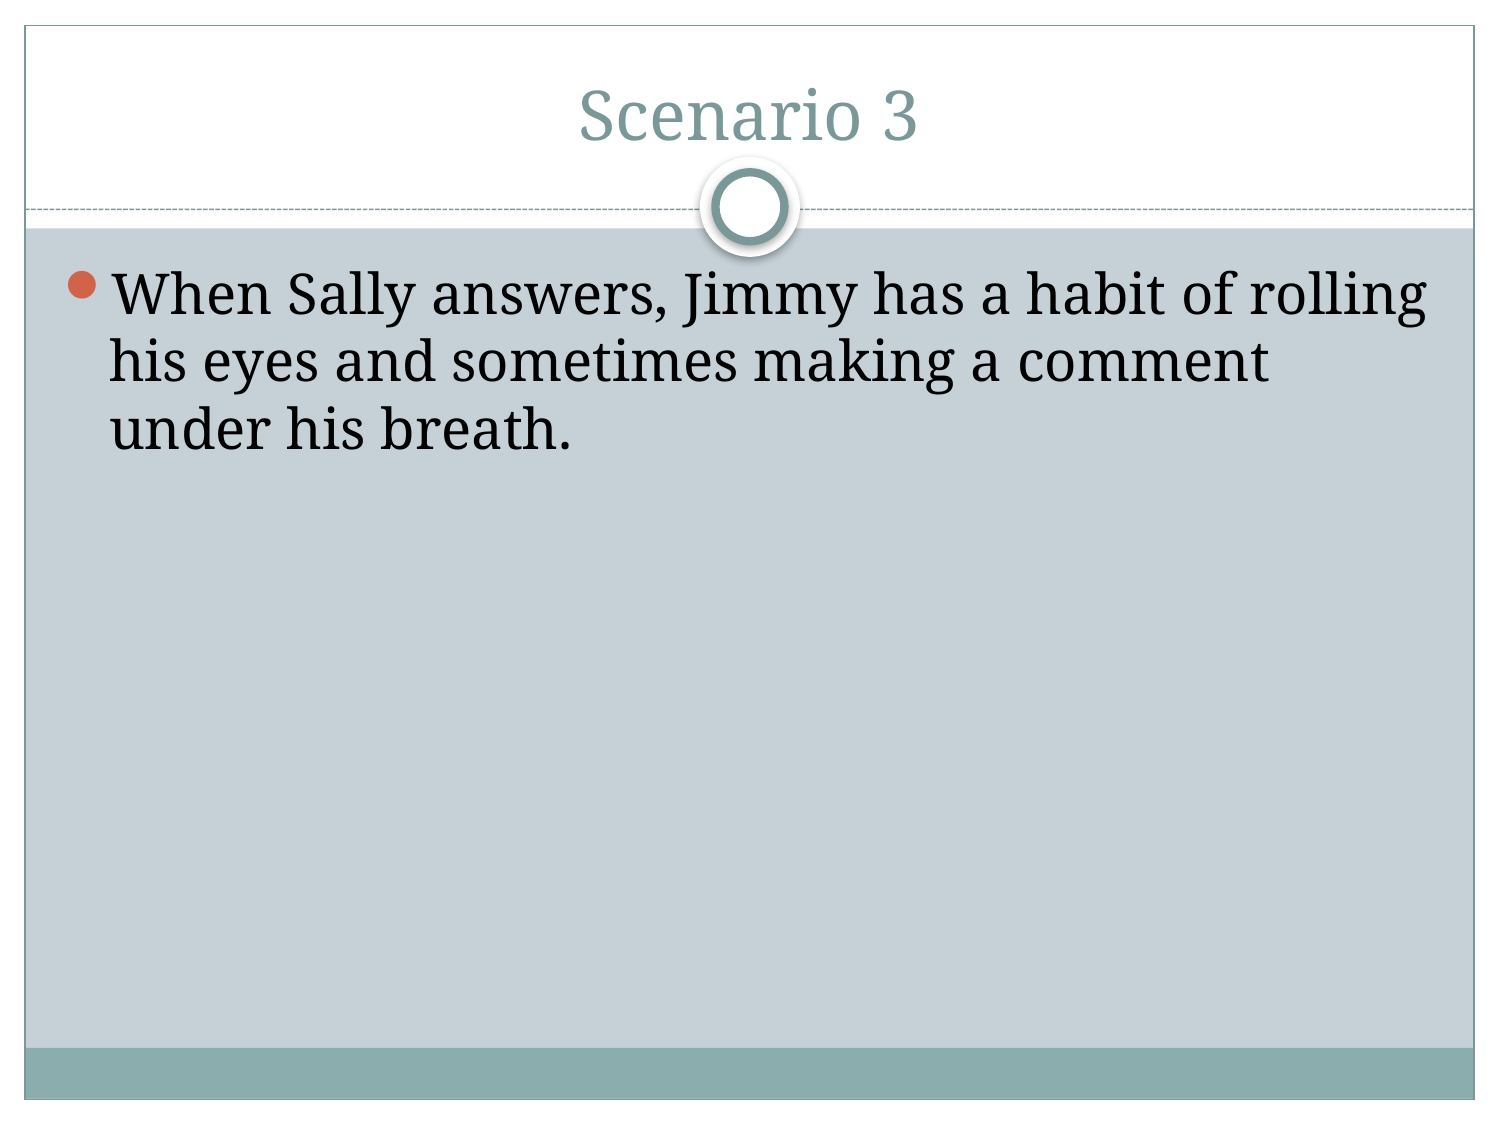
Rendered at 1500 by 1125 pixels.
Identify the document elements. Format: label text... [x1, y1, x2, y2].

title Scenario 3 [49, 37, 1450, 162]
list When Sally answers, Jimmy has a habit of rolling his eyes and sometimes making a comment under his breath. [49, 250, 1445, 1001]
